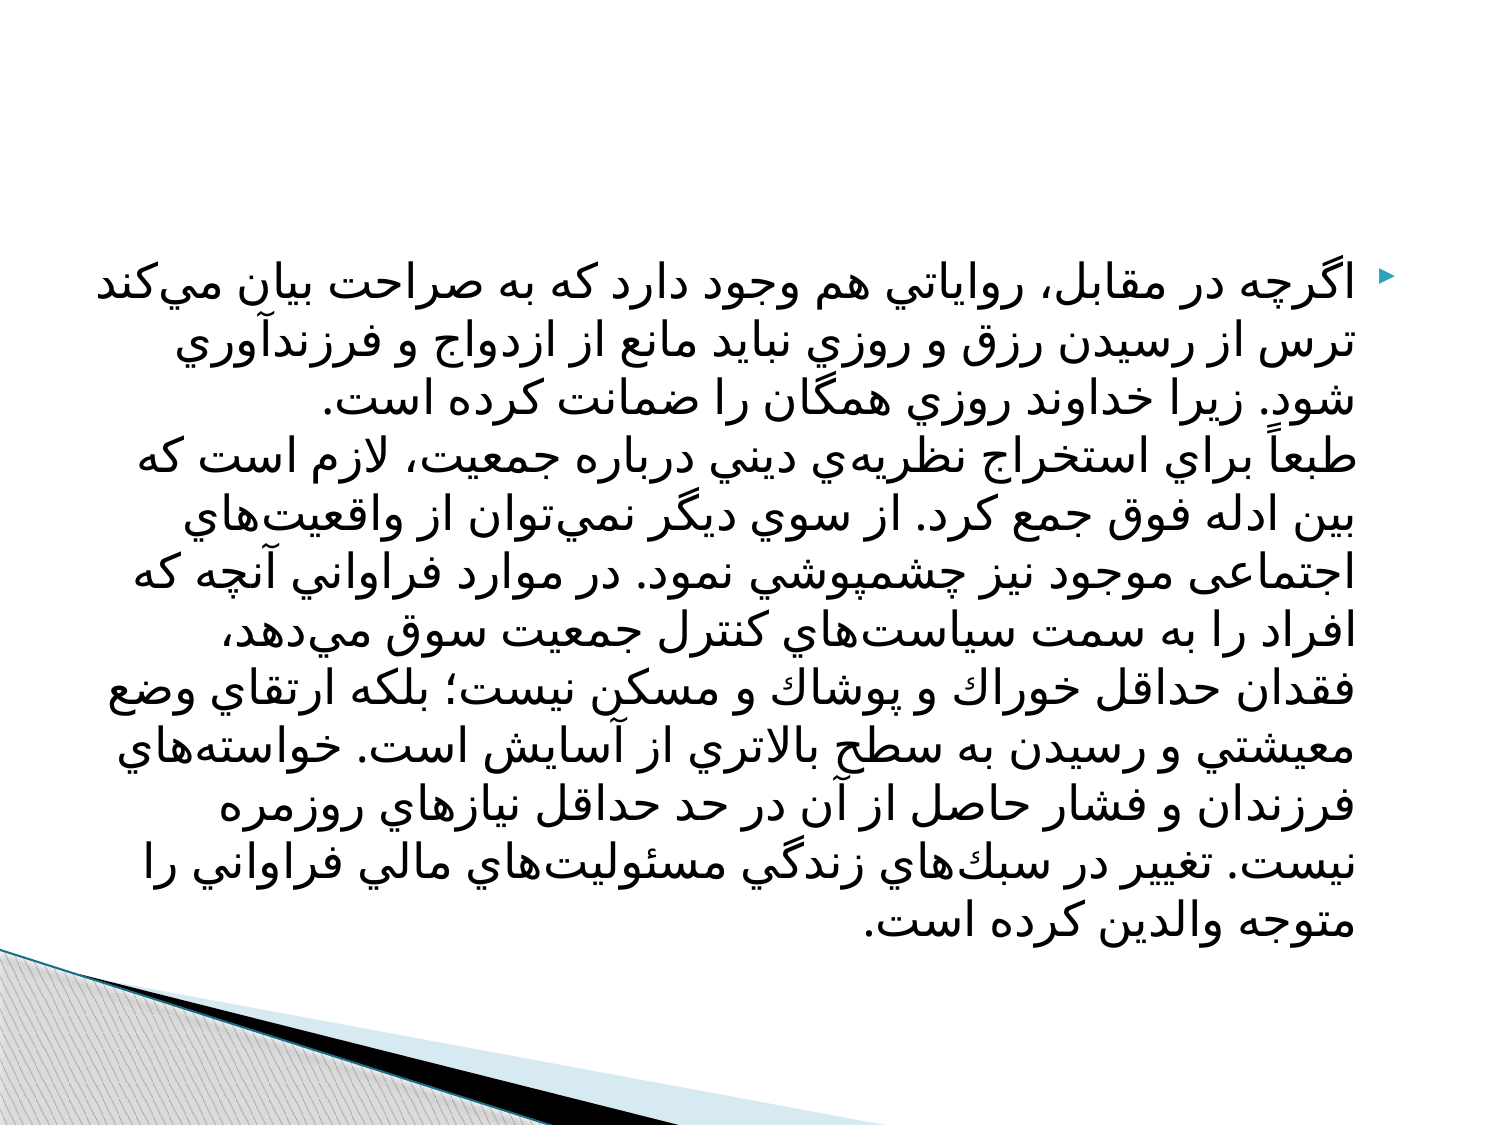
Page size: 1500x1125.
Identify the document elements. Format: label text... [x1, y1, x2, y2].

list اگرچه در مقابل، رواياتي هم وجود دارد كه به صراحت بيان مي‌كند ترس از رسيدن رزق و روزي نبايد مانع از ازدواج و فرزندآوري شود. زيرا خداوند روزي همگان را ضمانت كرده است. طبعاً براي استخراج نظريه‌‌ي ديني درباره جمعيت، لازم است كه بين ادله فوق جمع كرد. از سوي ديگر نمي‌توان از واقعيت‌هاي اجتماعى موجود نيز چشمپوشي نمود. در موارد فراواني آنچه كه افراد را به سمت سياست‌هاي كنترل جمعيت سوق مي‌دهد، فقدان حداقل خوراك و پوشاك و مسكن نيست؛ بلكه ارتقاي وضع معيشتي و رسيدن به سطح بالاتري از آسايش است. خواسته‌هاي فرزندان و فشار حاصل از آن در حد حداقل نيازهاي روزمره نيست. تغيير در سبك‌هاي زندگي مسئوليت‌هاي مالي فراواني را متوجه والدين كرده است. [75, 243, 1425, 986]
